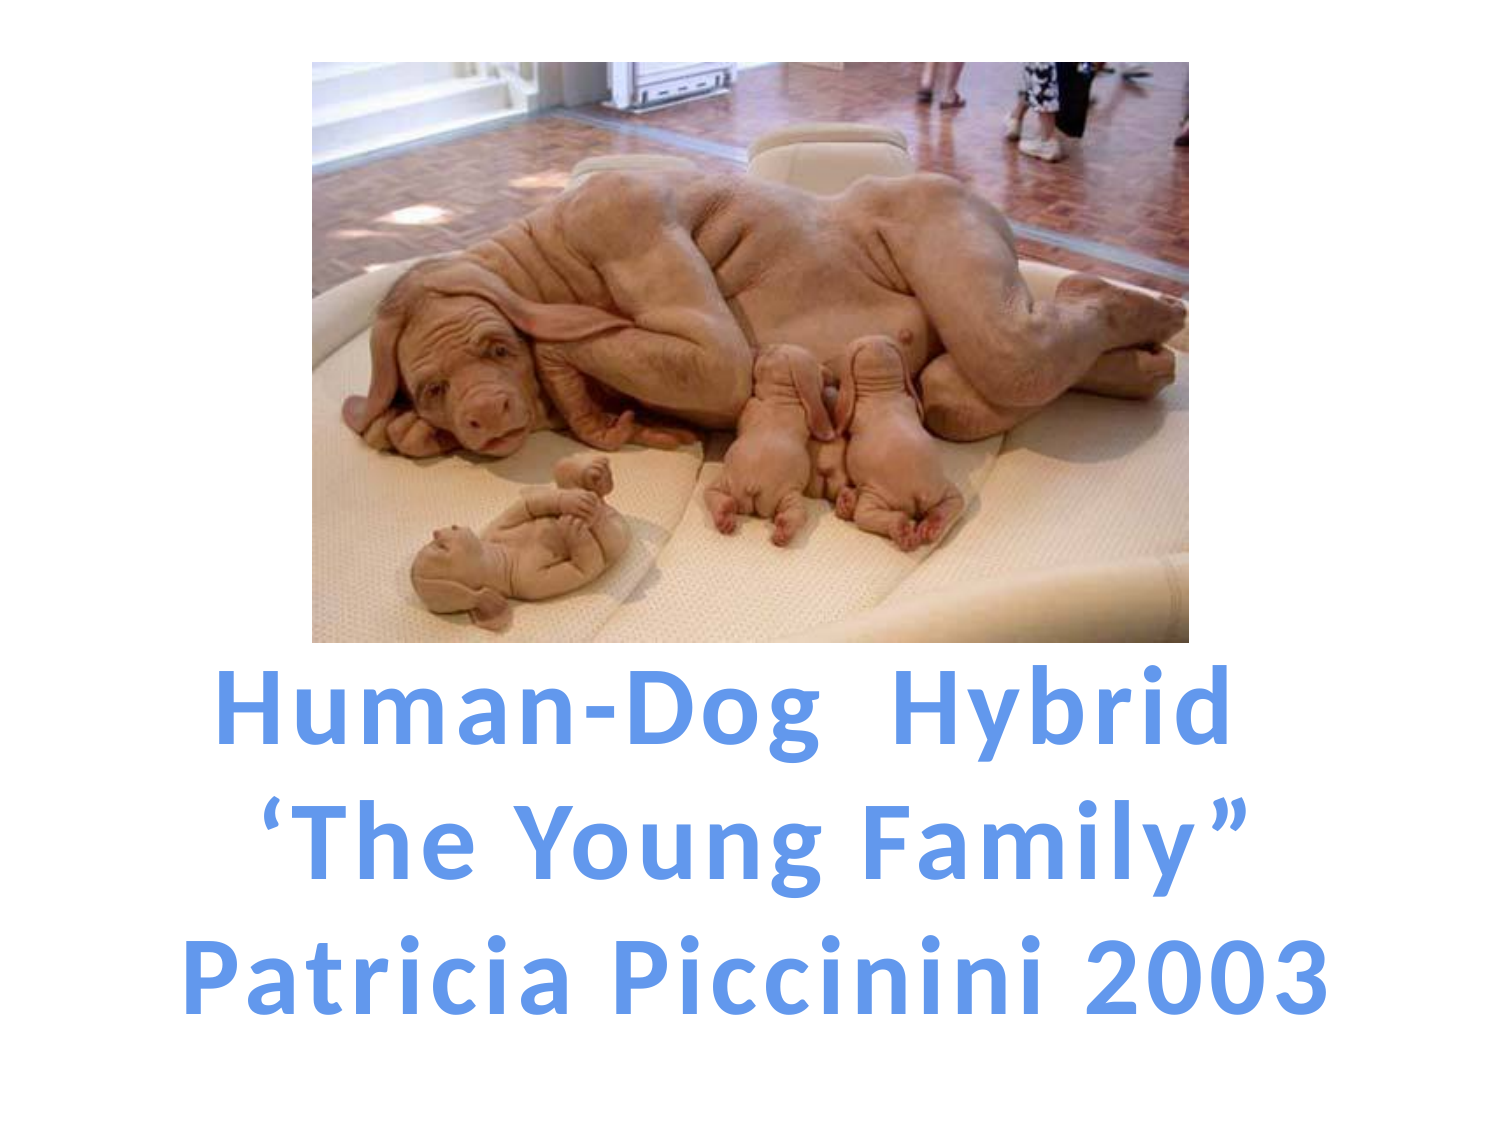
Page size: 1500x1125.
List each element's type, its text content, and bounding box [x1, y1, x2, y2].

text_box Human-Dog Hybrid ‘The Young Family” Patricia Piccinini 2003 [133, 624, 1348, 1045]
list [312, 62, 1189, 643]
